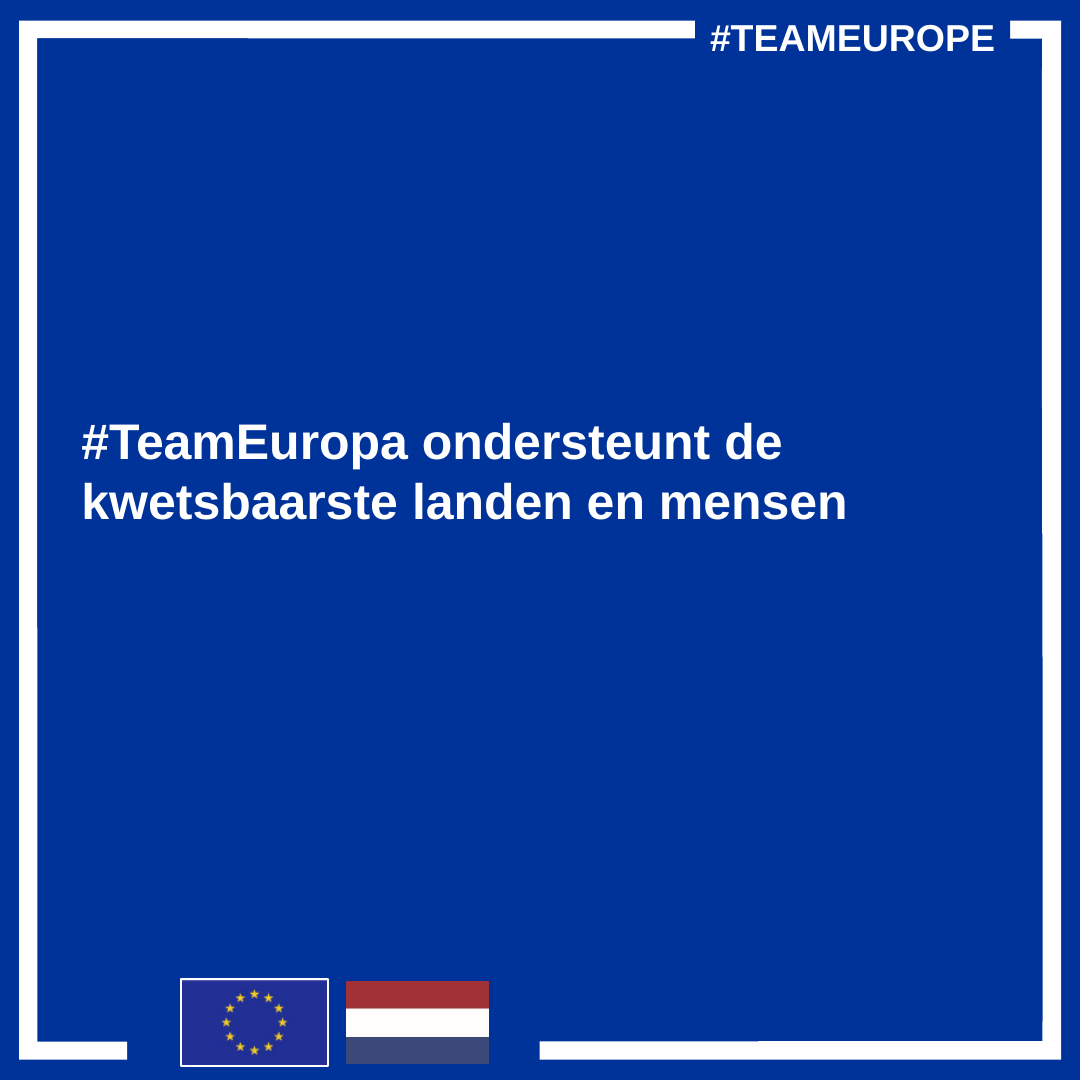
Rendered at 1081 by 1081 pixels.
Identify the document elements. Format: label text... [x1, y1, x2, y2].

picture [345, 980, 490, 1065]
picture [182, 980, 327, 1065]
text_box #TeamEuropa ondersteunt de kwetsbaarste landen en mensen [66, 402, 939, 537]
